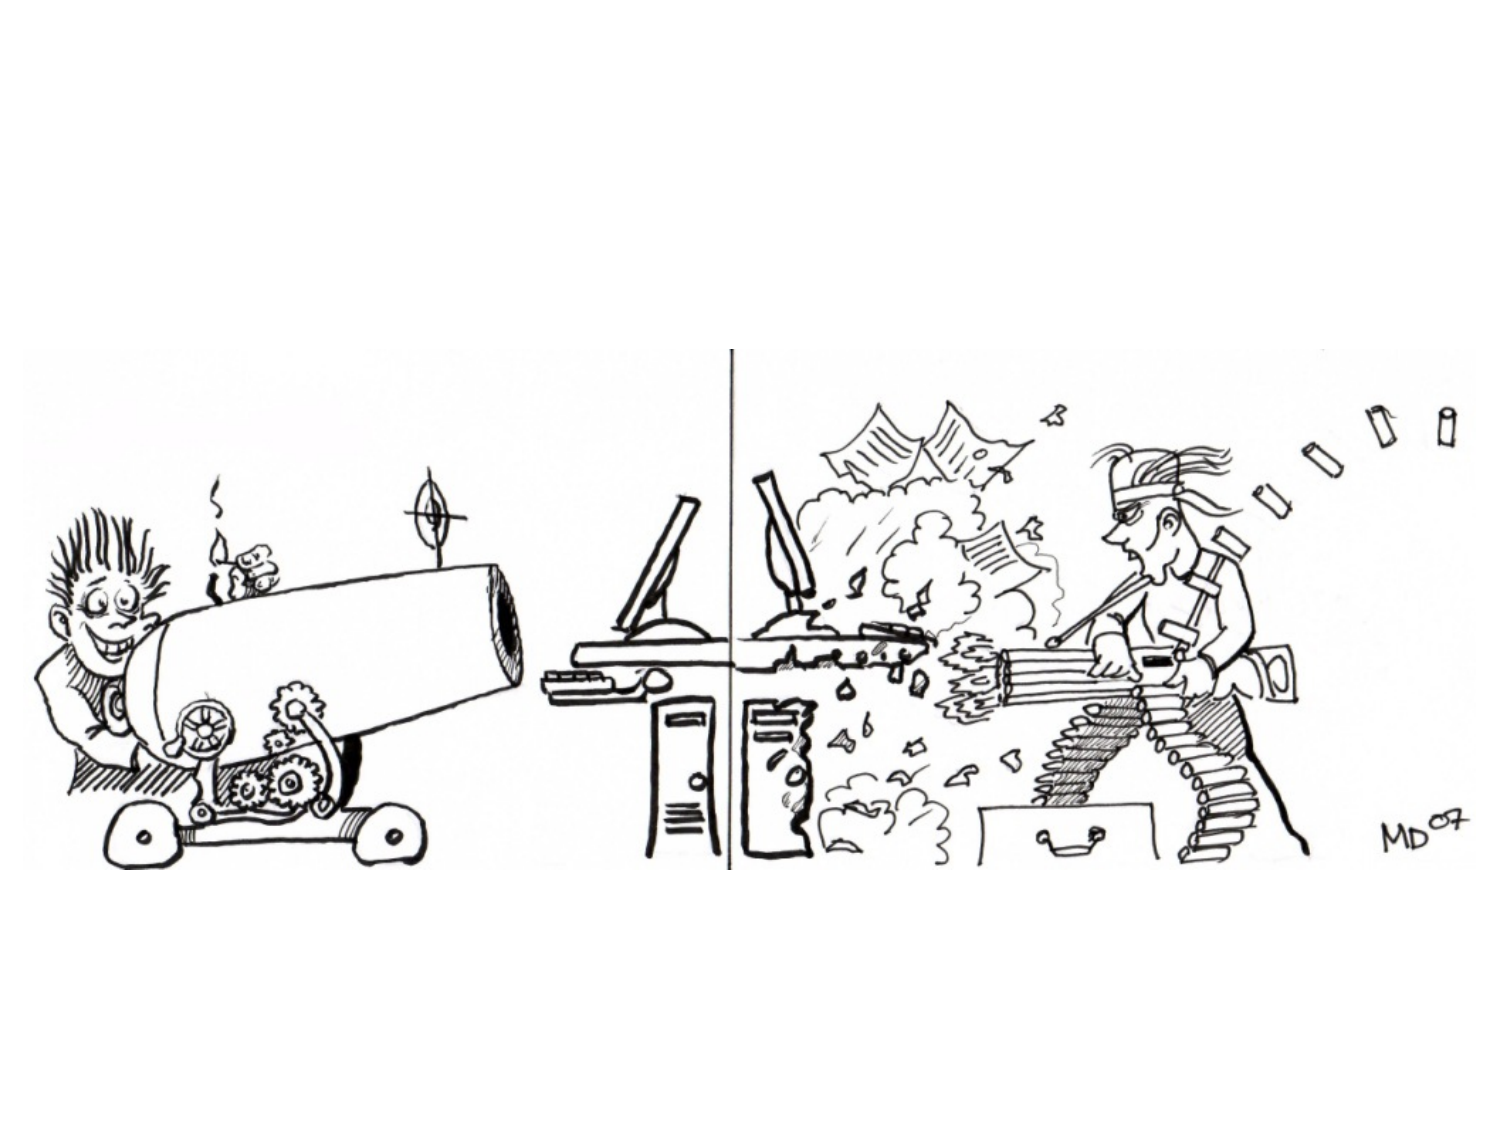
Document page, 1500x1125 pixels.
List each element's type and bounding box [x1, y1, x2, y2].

picture [23, 349, 1476, 871]
